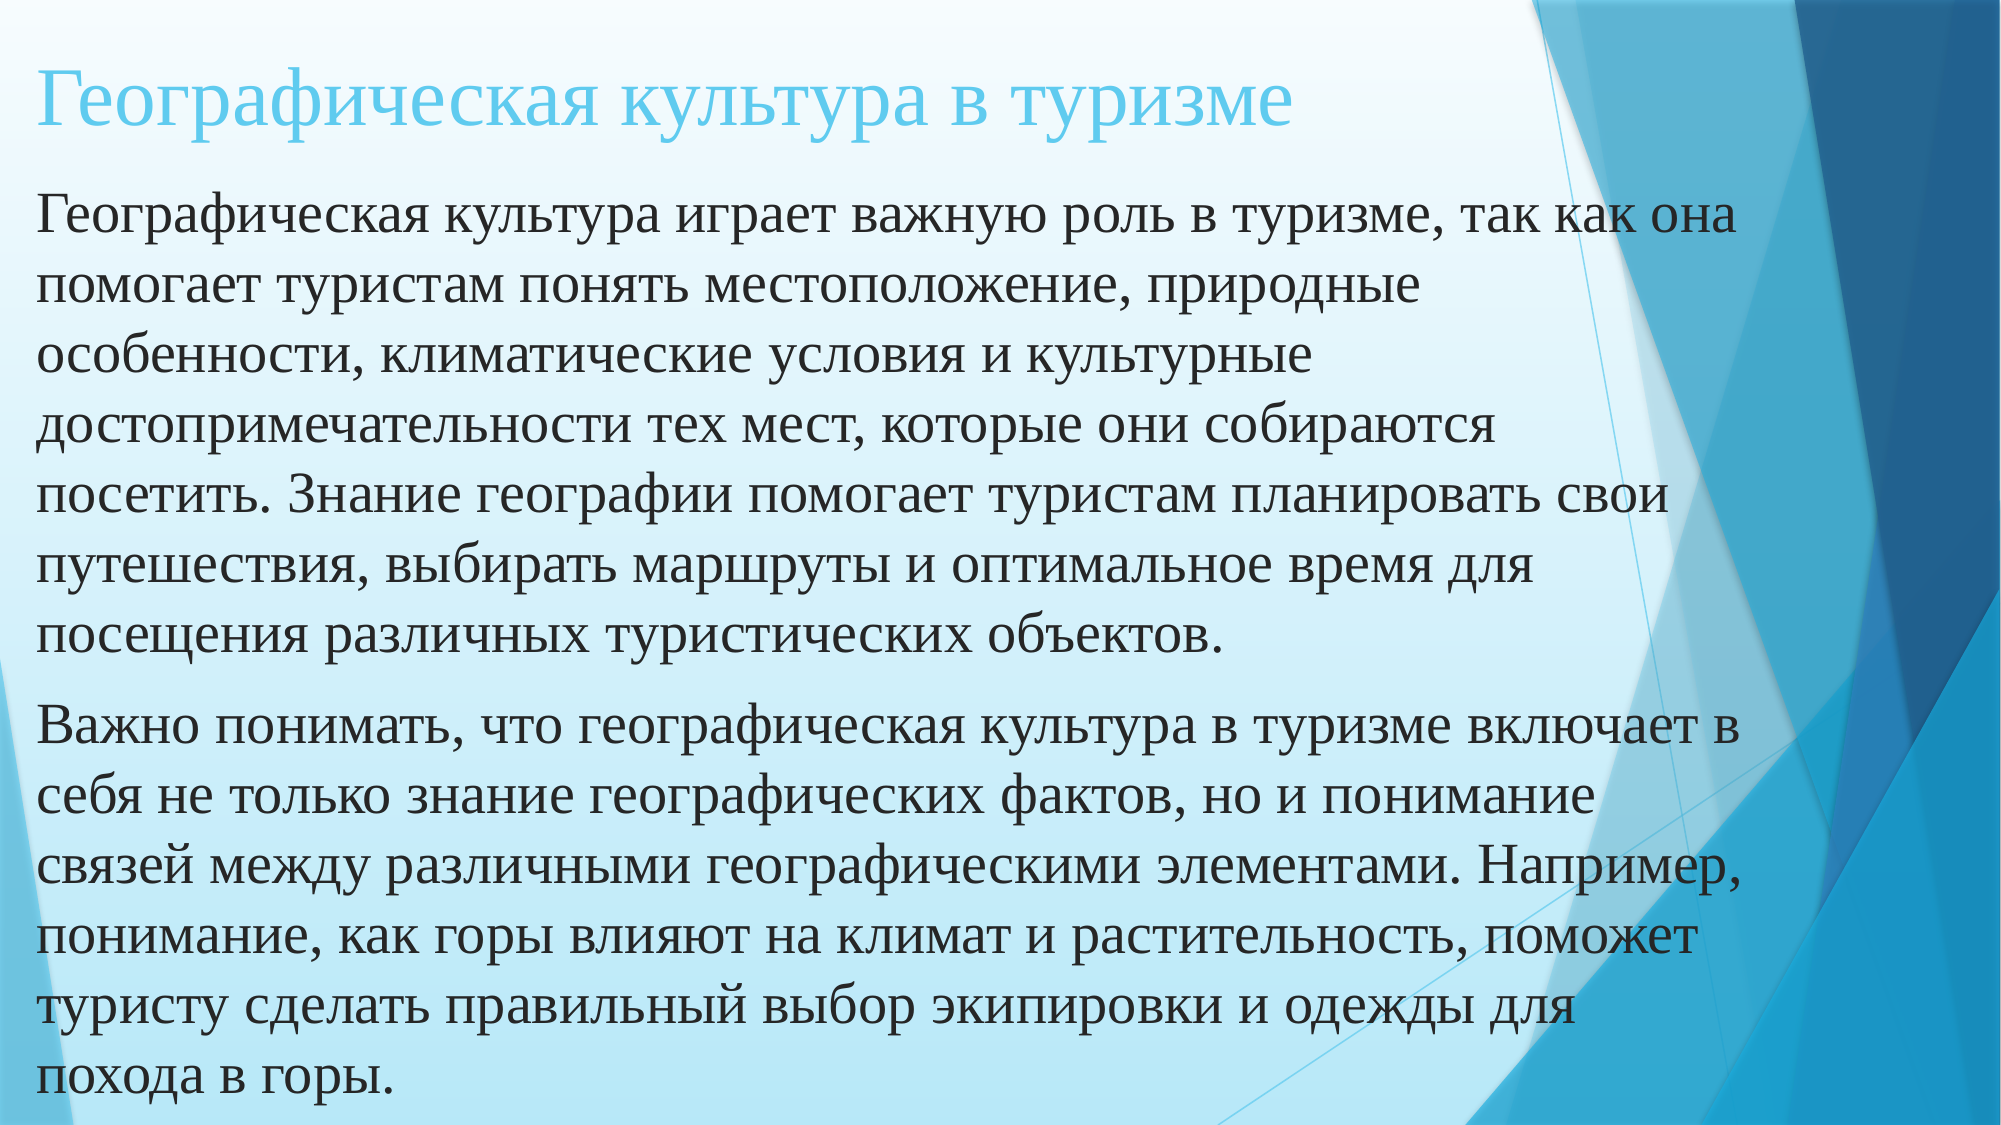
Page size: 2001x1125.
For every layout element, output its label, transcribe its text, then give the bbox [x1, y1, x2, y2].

list Географическая культура играет важную роль в туризме, так как она помогает туристам понять местоположение, природные особенности, климатические условия и культурные достопримечательности тех мест, которые они собираются посетить. Знание географии помогает туристам планировать свои путешествия, выбирать маршруты и оптимальное время для посещения различных туристических объектов. Важно понимать, что географическая культура в туризме включает в себя не только знание географических фактов, но и понимание связей между различными географическими элементами. Например, понимание, как горы влияют на климат и растительность, поможет туристу сделать правильный выбор экипировки и одежды для похода в горы. [21, 167, 1760, 1093]
title Географическая культура в туризме [21, 21, 1852, 152]
